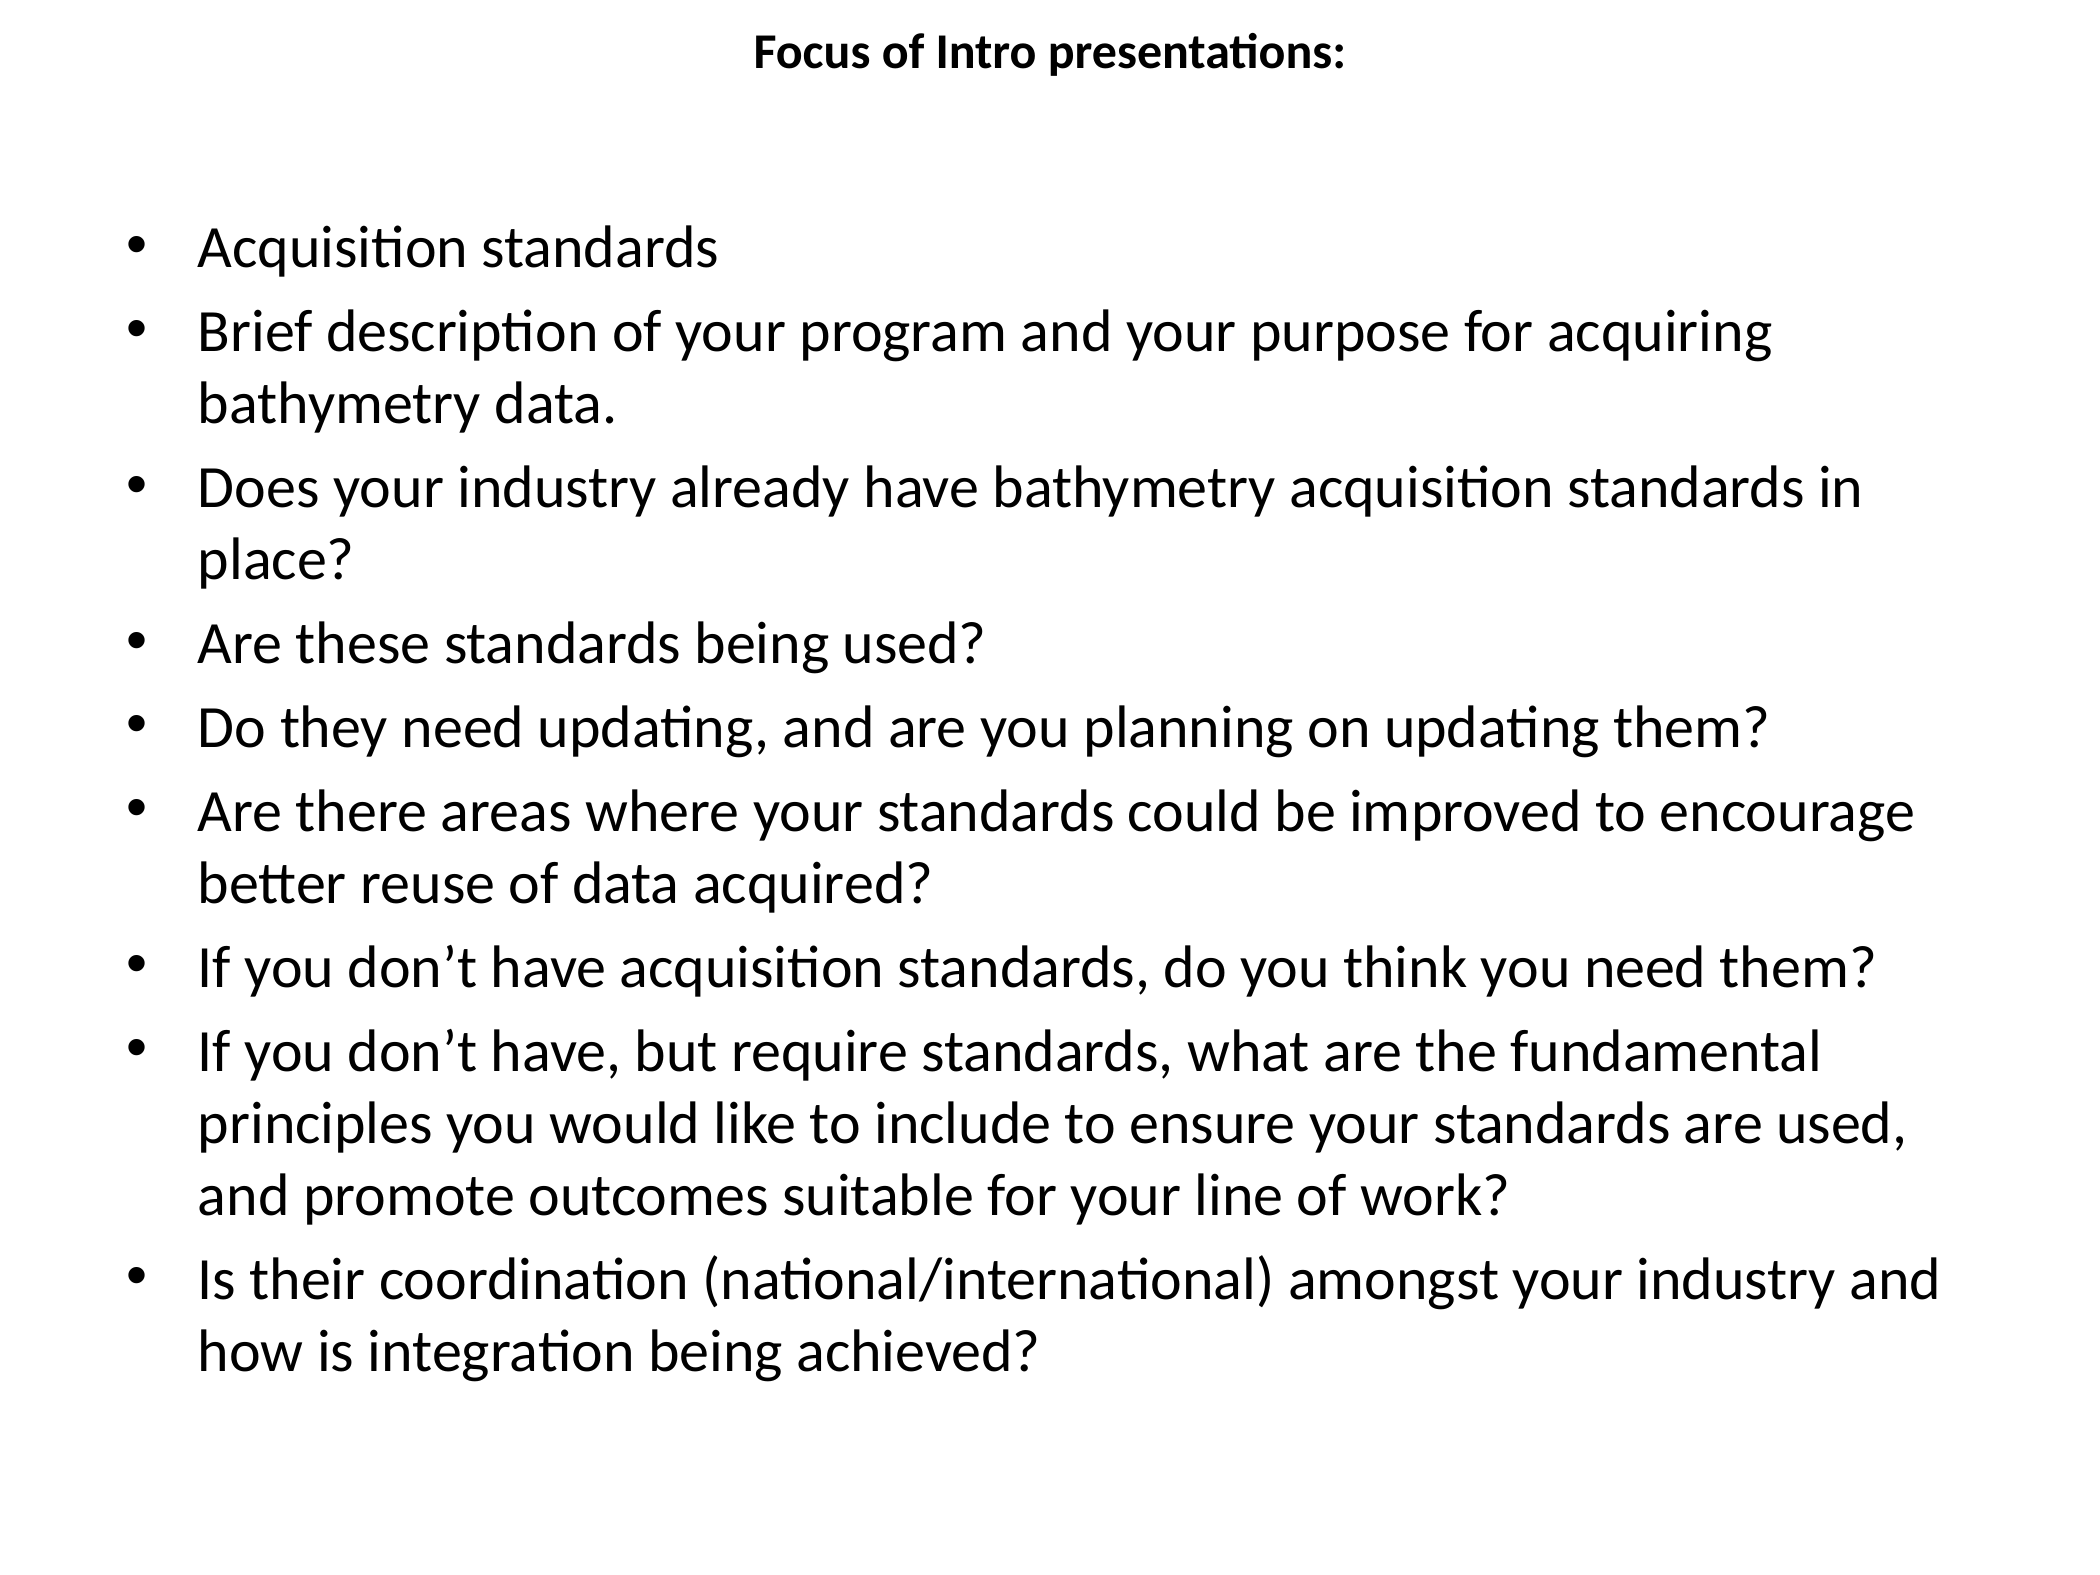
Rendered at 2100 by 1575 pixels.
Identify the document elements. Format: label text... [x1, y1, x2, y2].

list Acquisition standards Brief description of your program and your purpose for acquiring bathymetry data. Does your industry already have bathymetry acquisition standards in place? Are these standards being used? Do they need updating, and are you planning on updating them? Are there areas where your standards could be improved to encourage better reuse of data acquired? If you don’t have acquisition standards, do you think you need them? If you don’t have, but require standards, what are the fundamental principles you would like to include to ensure your standards are used, and promote outcomes suitable for your line of work? Is their coordination (national/international) amongst your industry and how is integration being achieved? [105, 196, 1995, 1407]
title Focus of Intro presentations: [105, 7, 1995, 150]
